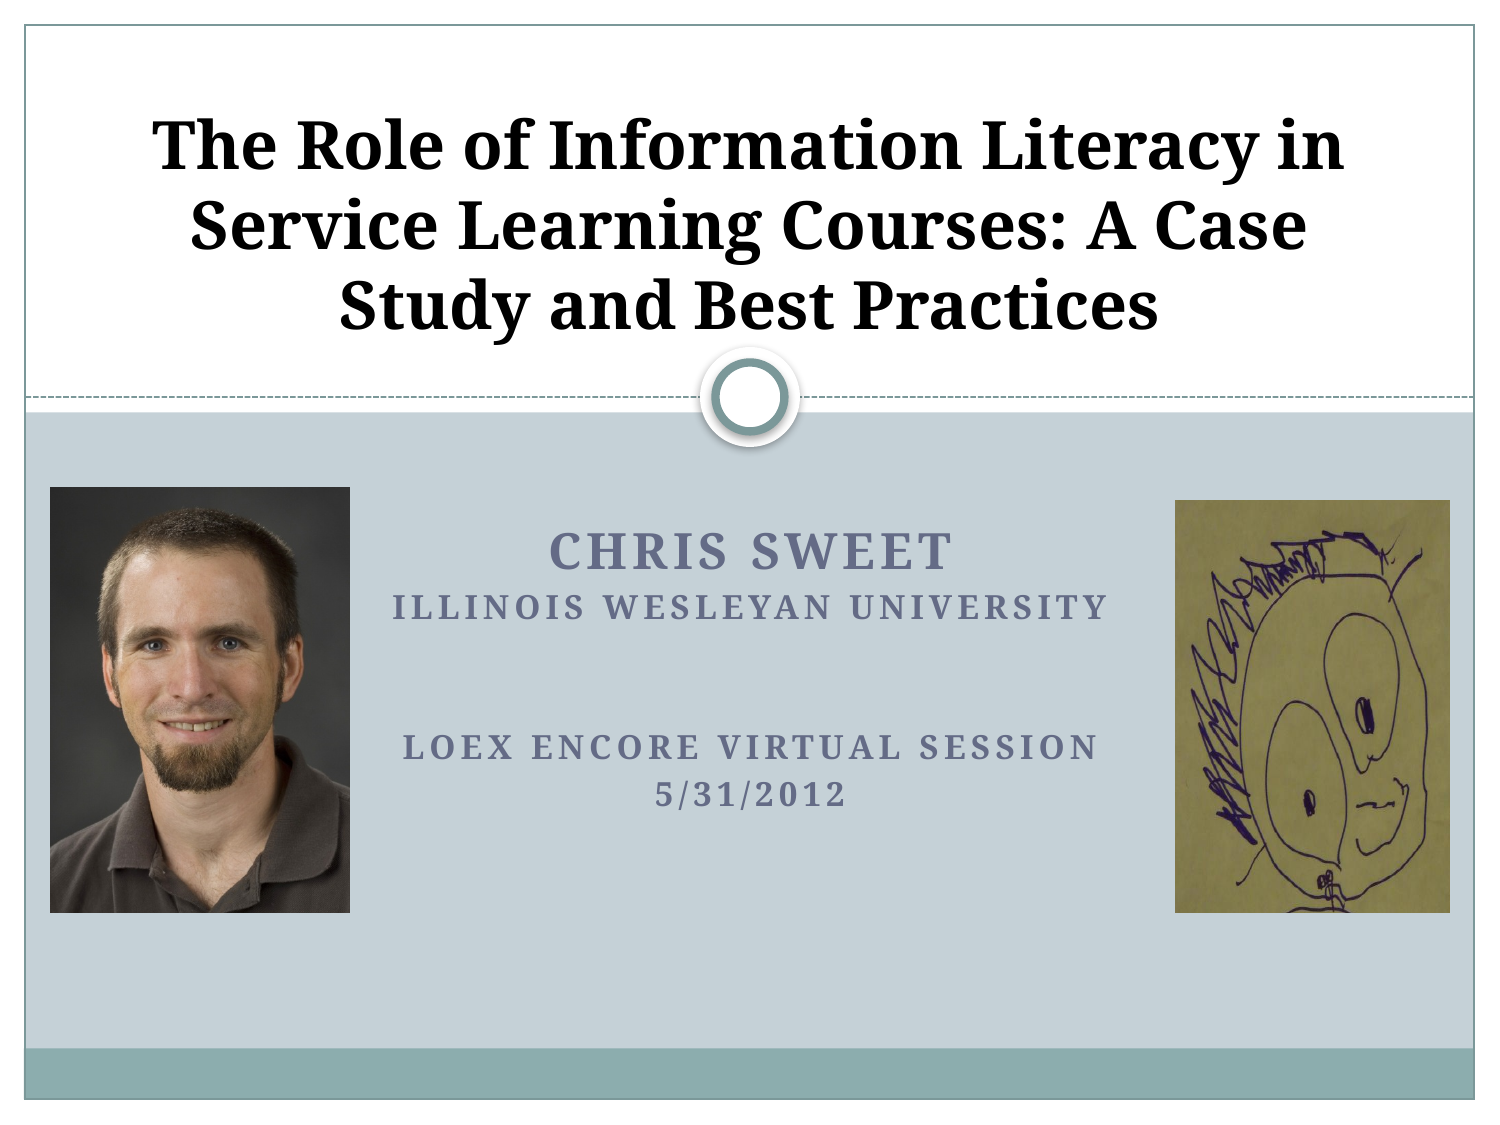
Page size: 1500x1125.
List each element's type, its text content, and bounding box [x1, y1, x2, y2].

title The Role of Information Literacy in Service Learning Courses: A Case Study and Best Practices [112, 62, 1388, 350]
subtitle Chris Sweet Illinois Wesleyan University LOEX Encore Virtual Session 5/31/2012 [225, 462, 1275, 950]
picture [1174, 499, 1451, 913]
picture [49, 487, 351, 913]
